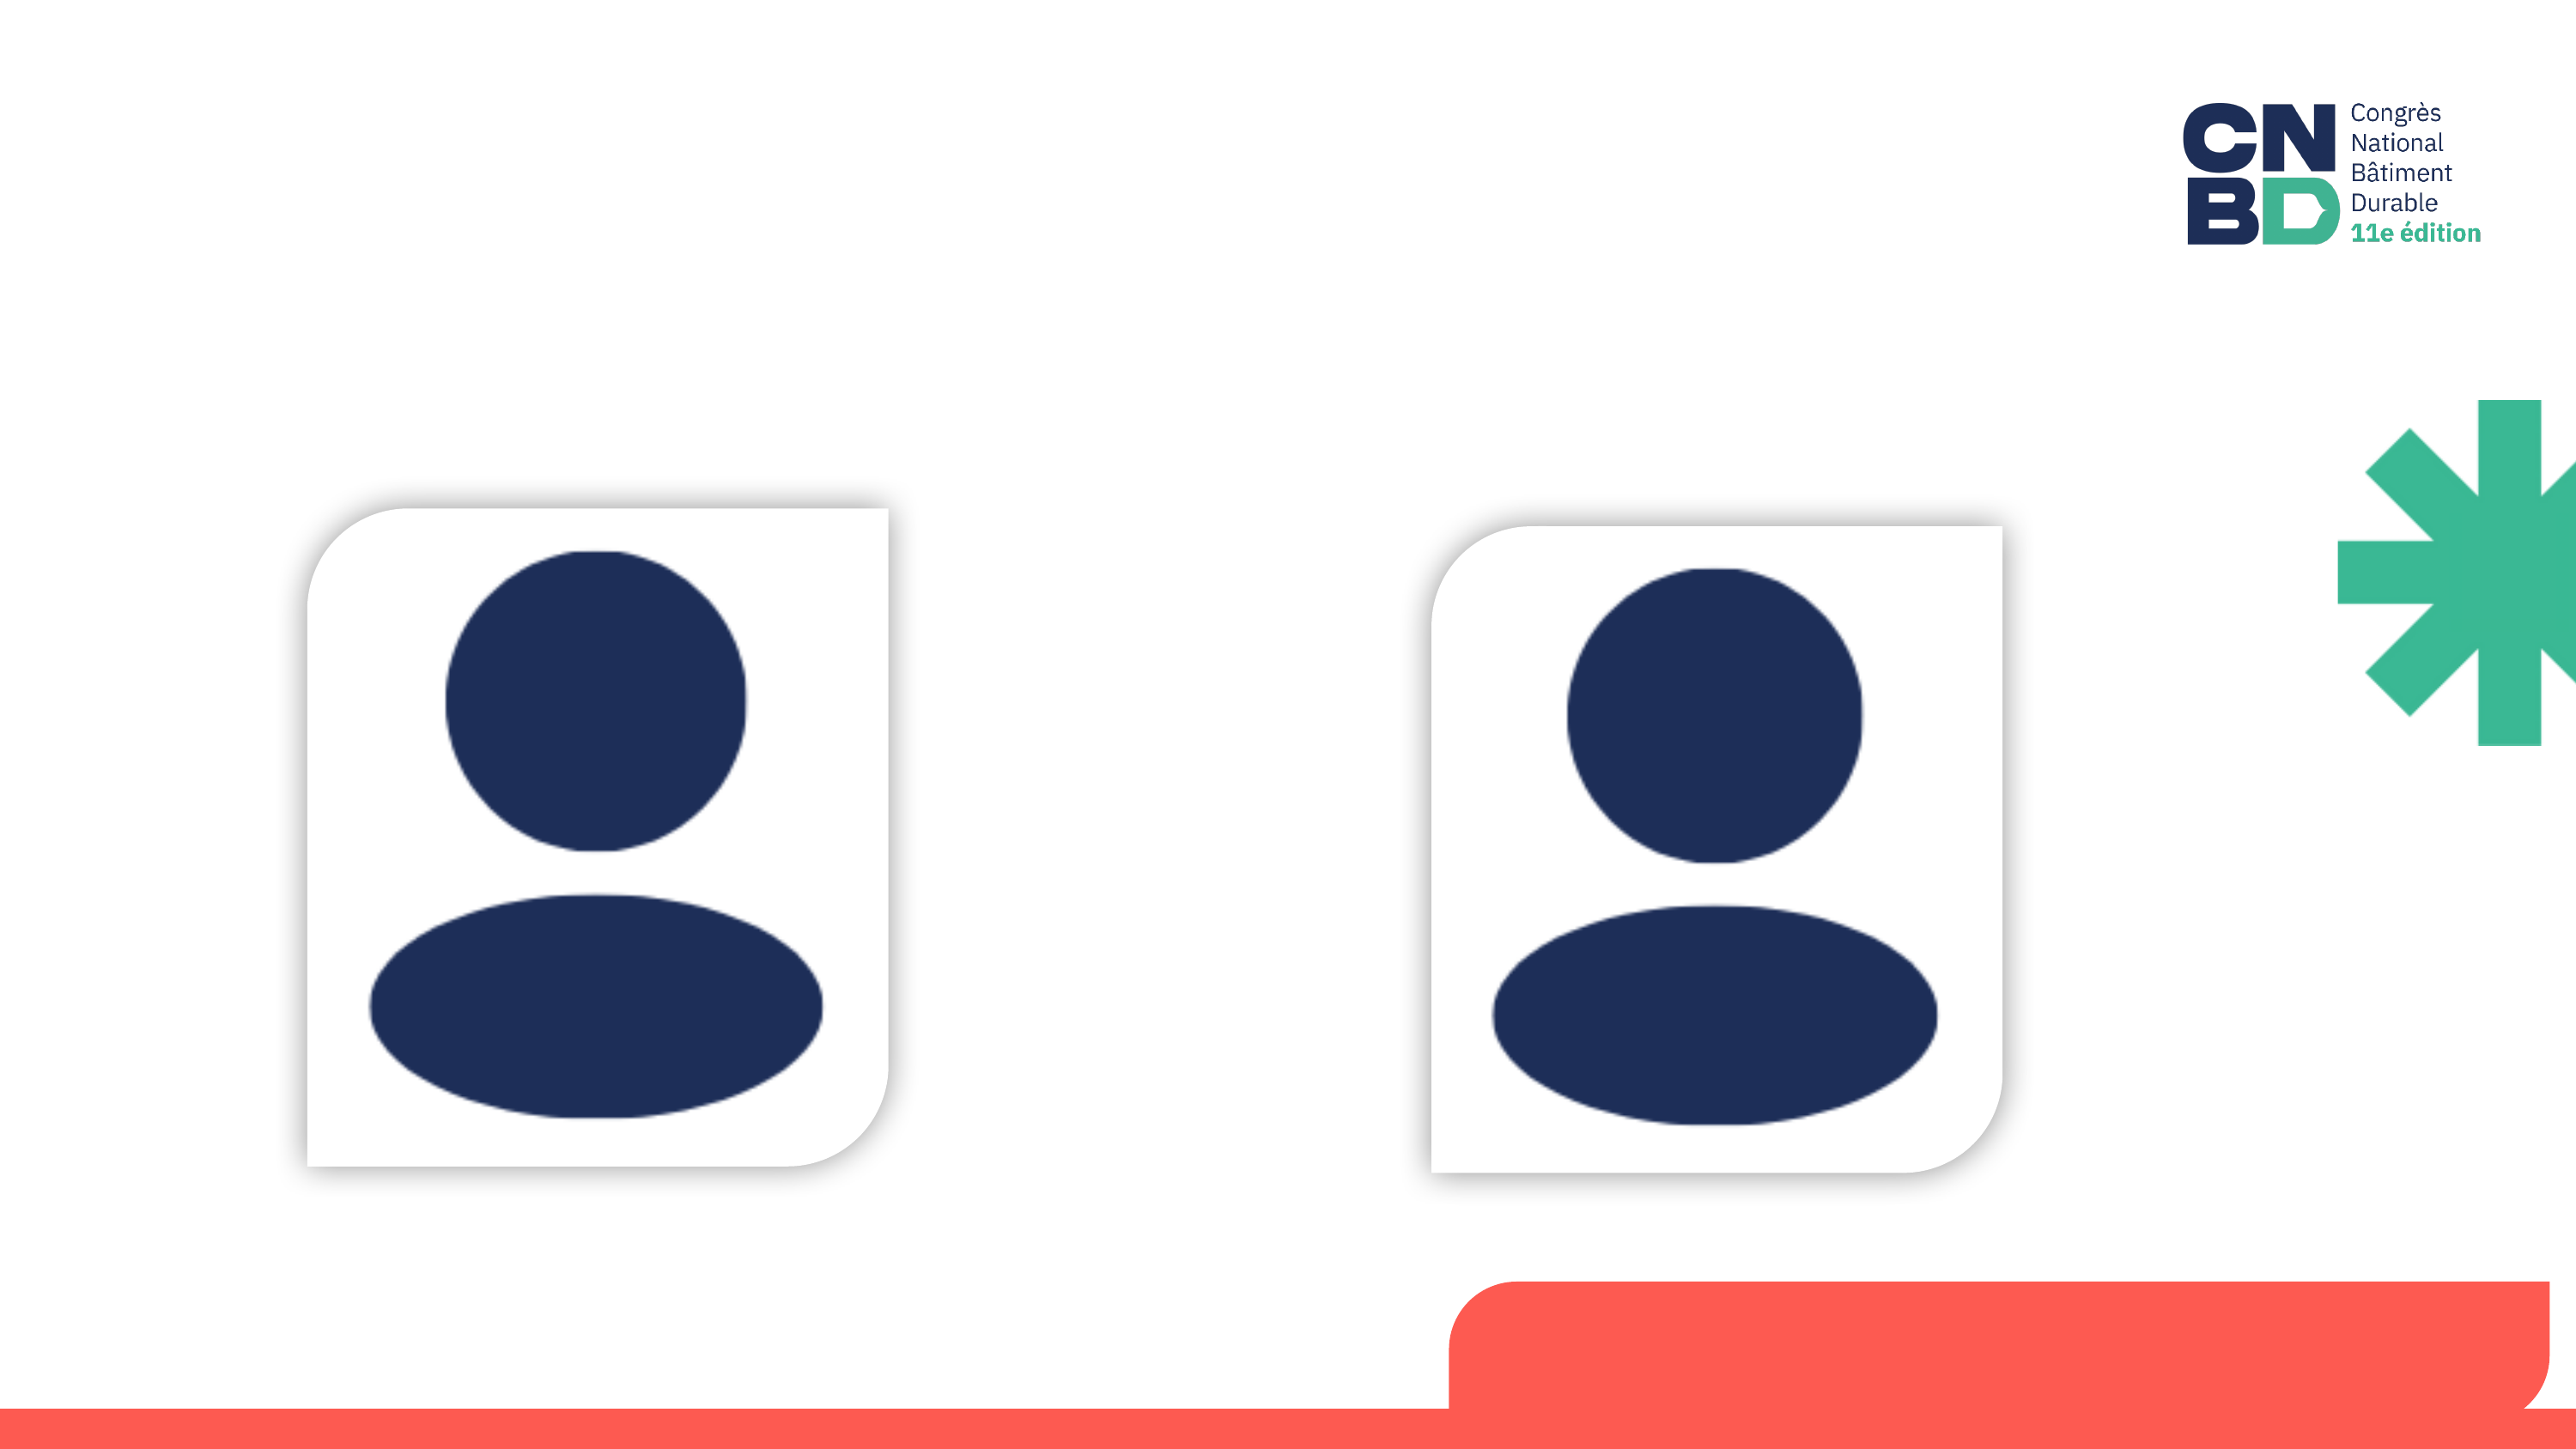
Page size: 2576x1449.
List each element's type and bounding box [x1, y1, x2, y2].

picture [2081, 0, 2576, 746]
picture [1319, 461, 1990, 1160]
picture [224, 461, 876, 1154]
